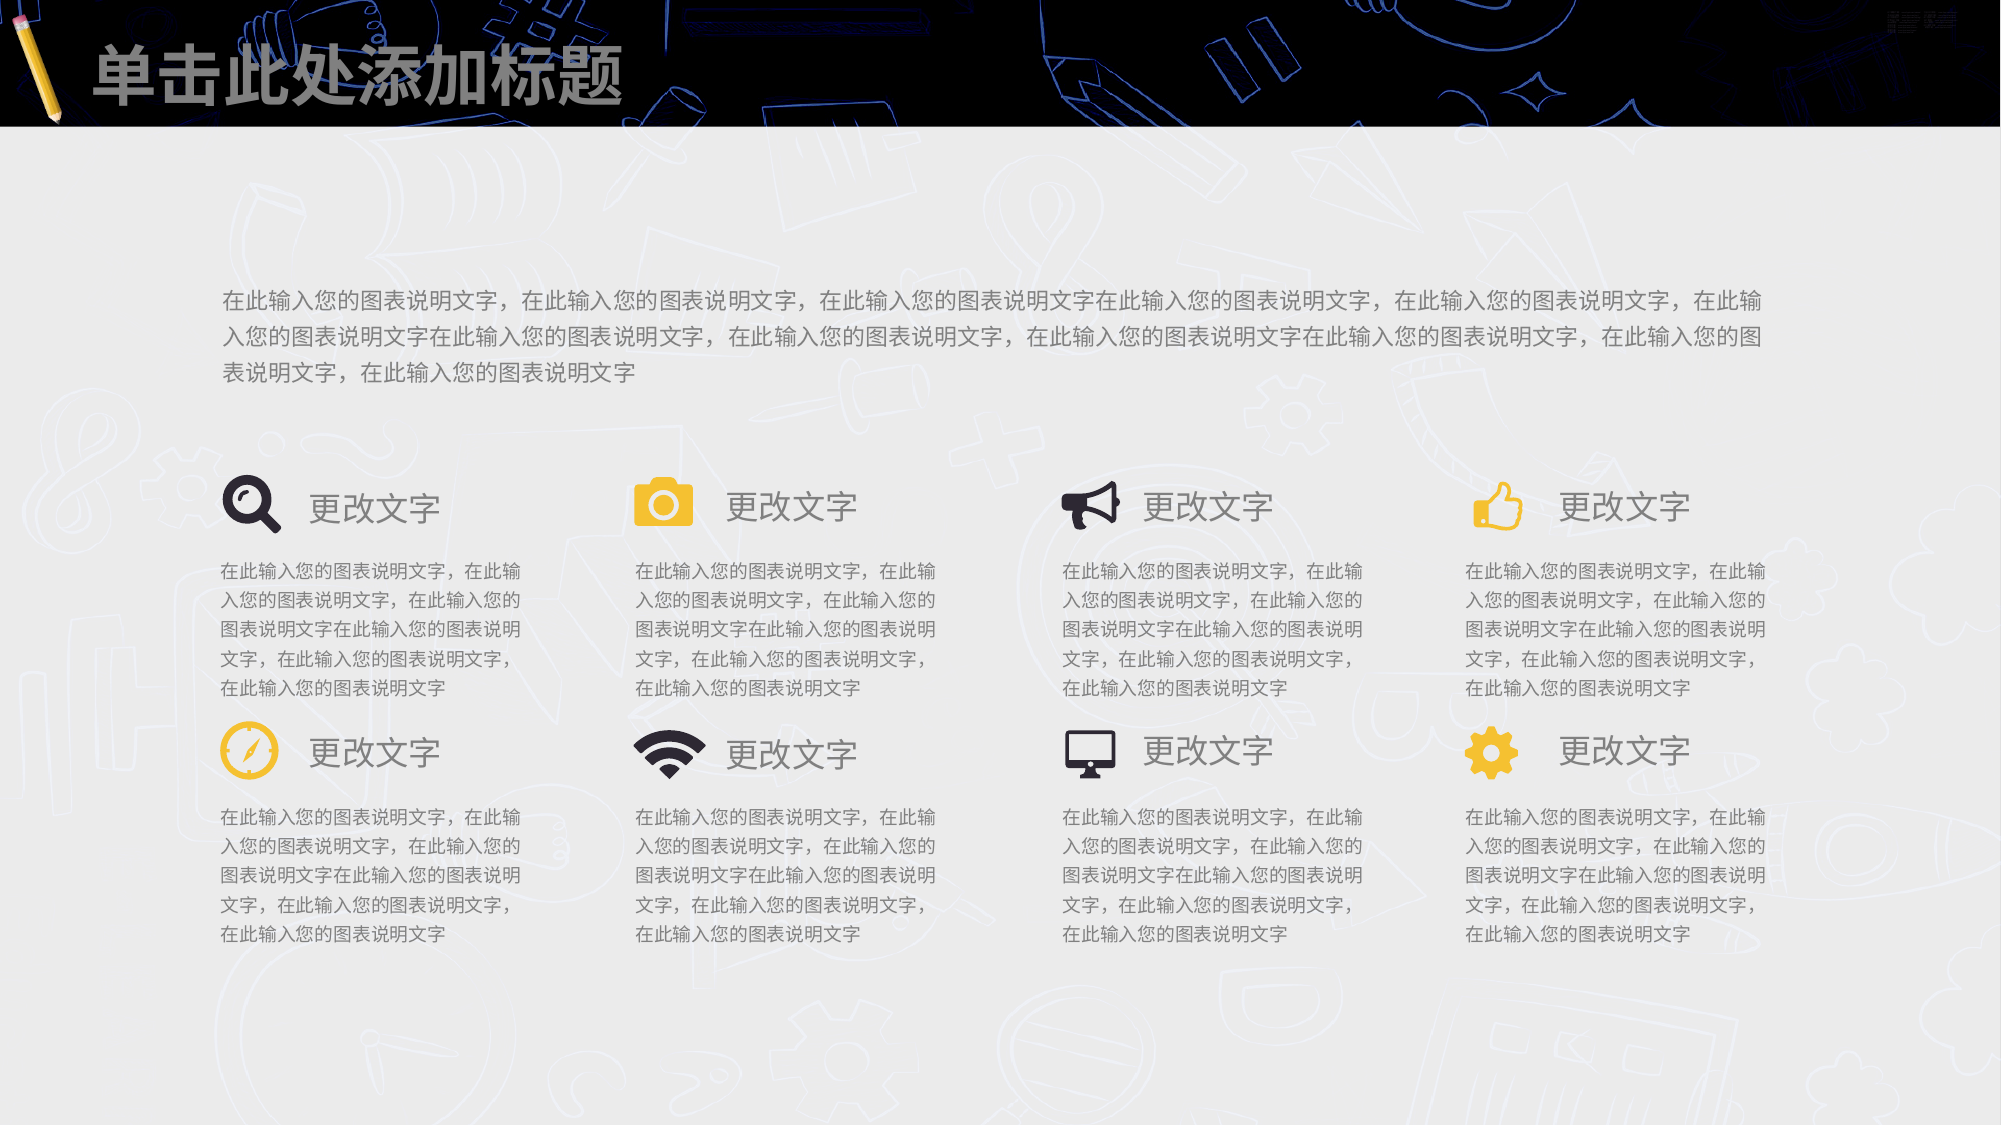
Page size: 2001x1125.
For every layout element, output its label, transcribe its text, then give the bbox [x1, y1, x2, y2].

text_box 在此输入您的图表说明文字，在此输入您的图表说明文字，在此输入您的图表说明文字在此输入您的图表说明文字，在此输入您的图表说明文字，在此输入您的图表说明文字在此输入您的图表说明文字，在此输入您的图表说明文字，在此输入您的图表说明文字在此输入您的图表说明文字，在此输入您的图表说明文字，在此输入您的图表说明文字 [222, 278, 1766, 409]
text_box [1065, 730, 1116, 779]
text_box 在此输入您的图表说明文字，在此输入您的图表说明文字，在此输入您的图表说明文字在此输入您的图表说明文字，在此输入您的图表说明文字，在此输入您的图表说明文字 [1465, 798, 1768, 905]
text_box 在此输入您的图表说明文字，在此输入您的图表说明文字，在此输入您的图表说明文字在此输入您的图表说明文字，在此输入您的图表说明文字，在此输入您的图表说明文字 [1062, 552, 1365, 659]
text_box [222, 474, 282, 534]
picture [0, 0, 2001, 1125]
text_box 更改文字 [1139, 481, 1331, 532]
text_box [1464, 726, 1518, 780]
text_box 更改文字 [305, 727, 498, 778]
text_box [220, 721, 279, 780]
text_box 在此输入您的图表说明文字，在此输入您的图表说明文字，在此输入您的图表说明文字在此输入您的图表说明文字，在此输入您的图表说明文字，在此输入您的图表说明文字 [635, 798, 938, 905]
text_box 在此输入您的图表说明文字，在此输入您的图表说明文字，在此输入您的图表说明文字在此输入您的图表说明文字，在此输入您的图表说明文字，在此输入您的图表说明文字 [1062, 798, 1365, 905]
text_box 在此输入您的图表说明文字，在此输入您的图表说明文字，在此输入您的图表说明文字在此输入您的图表说明文字，在此输入您的图表说明文字，在此输入您的图表说明文字 [220, 798, 523, 905]
text_box 更改文字 [722, 481, 915, 532]
text_box 在此输入您的图表说明文字，在此输入您的图表说明文字，在此输入您的图表说明文字在此输入您的图表说明文字，在此输入您的图表说明文字，在此输入您的图表说明文字 [635, 552, 938, 659]
text_box [1061, 480, 1121, 530]
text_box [633, 730, 707, 780]
text_box 更改文字 [1139, 725, 1331, 776]
text_box 在此输入您的图表说明文字，在此输入您的图表说明文字，在此输入您的图表说明文字在此输入您的图表说明文字，在此输入您的图表说明文字，在此输入您的图表说明文字 [220, 552, 523, 659]
text_box 更改文字 [722, 729, 915, 780]
title 单击此处添加标题 [75, 32, 1800, 127]
text_box 更改文字 [305, 483, 498, 534]
text_box 在此输入您的图表说明文字，在此输入您的图表说明文字，在此输入您的图表说明文字在此输入您的图表说明文字，在此输入您的图表说明文字，在此输入您的图表说明文字 [1465, 552, 1768, 659]
text_box [1473, 481, 1523, 531]
text_box 更改文字 [1555, 481, 1748, 532]
text_box [634, 477, 693, 526]
text_box 更改文字 [1555, 725, 1748, 776]
